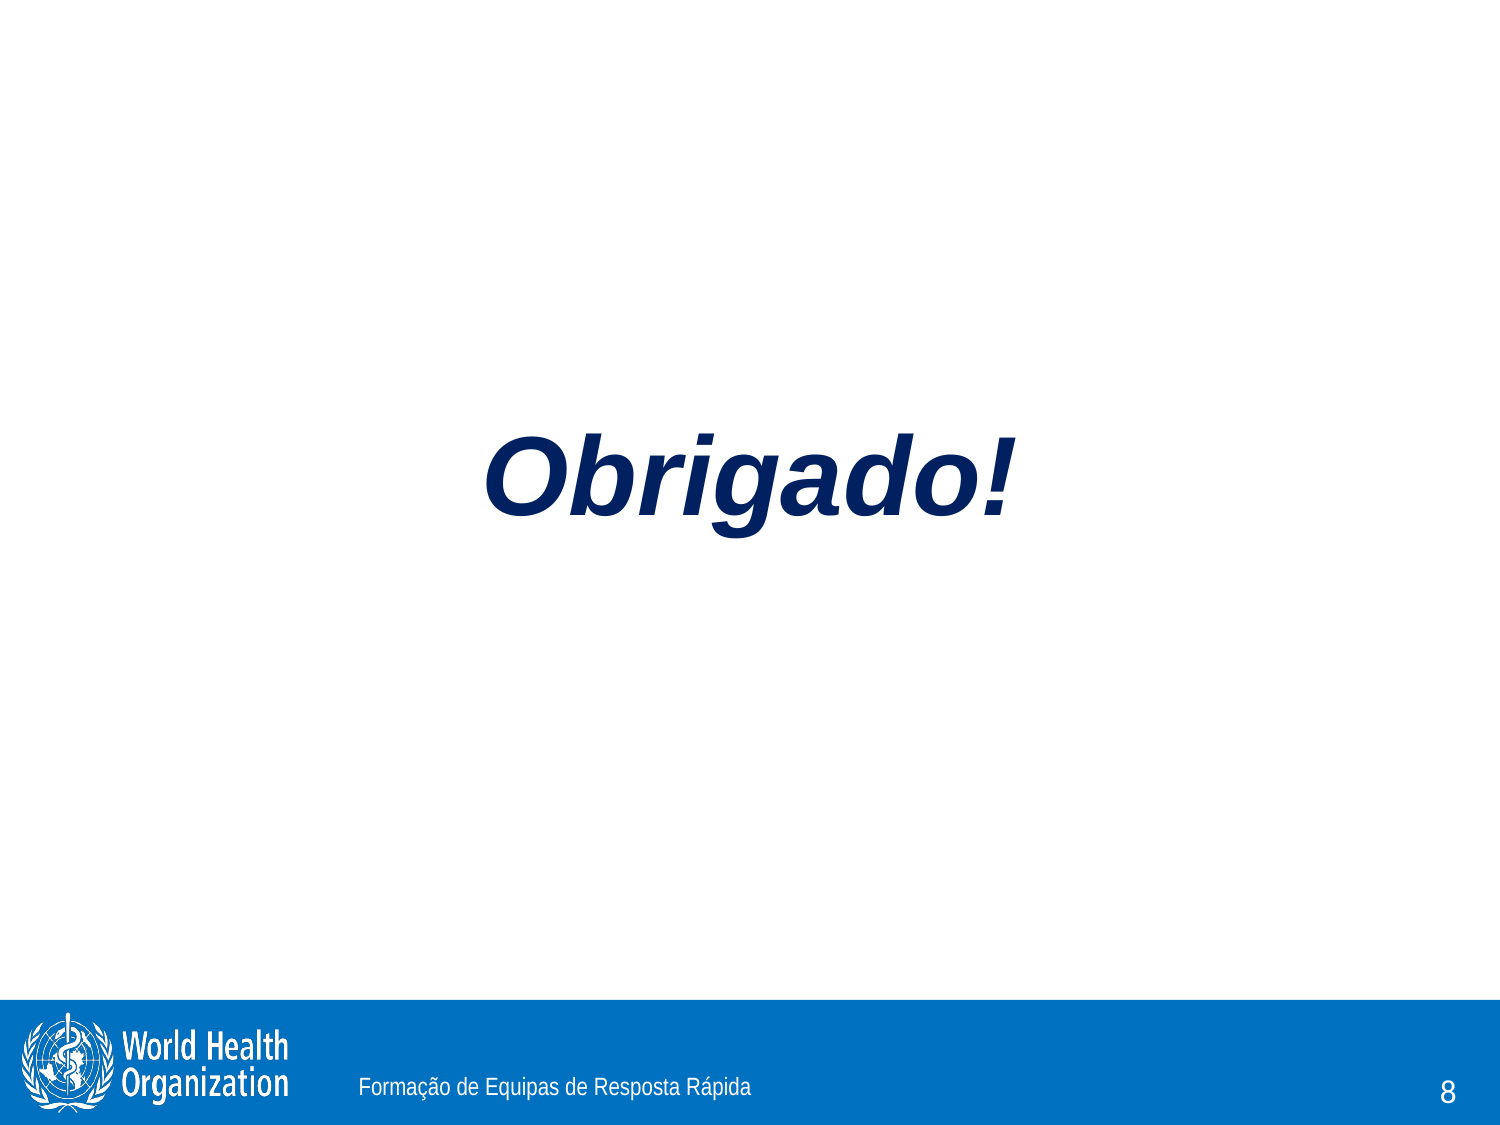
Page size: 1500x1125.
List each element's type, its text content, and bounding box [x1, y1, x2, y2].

picture [21, 1012, 288, 1113]
title Obrigado! [112, 349, 1388, 591]
